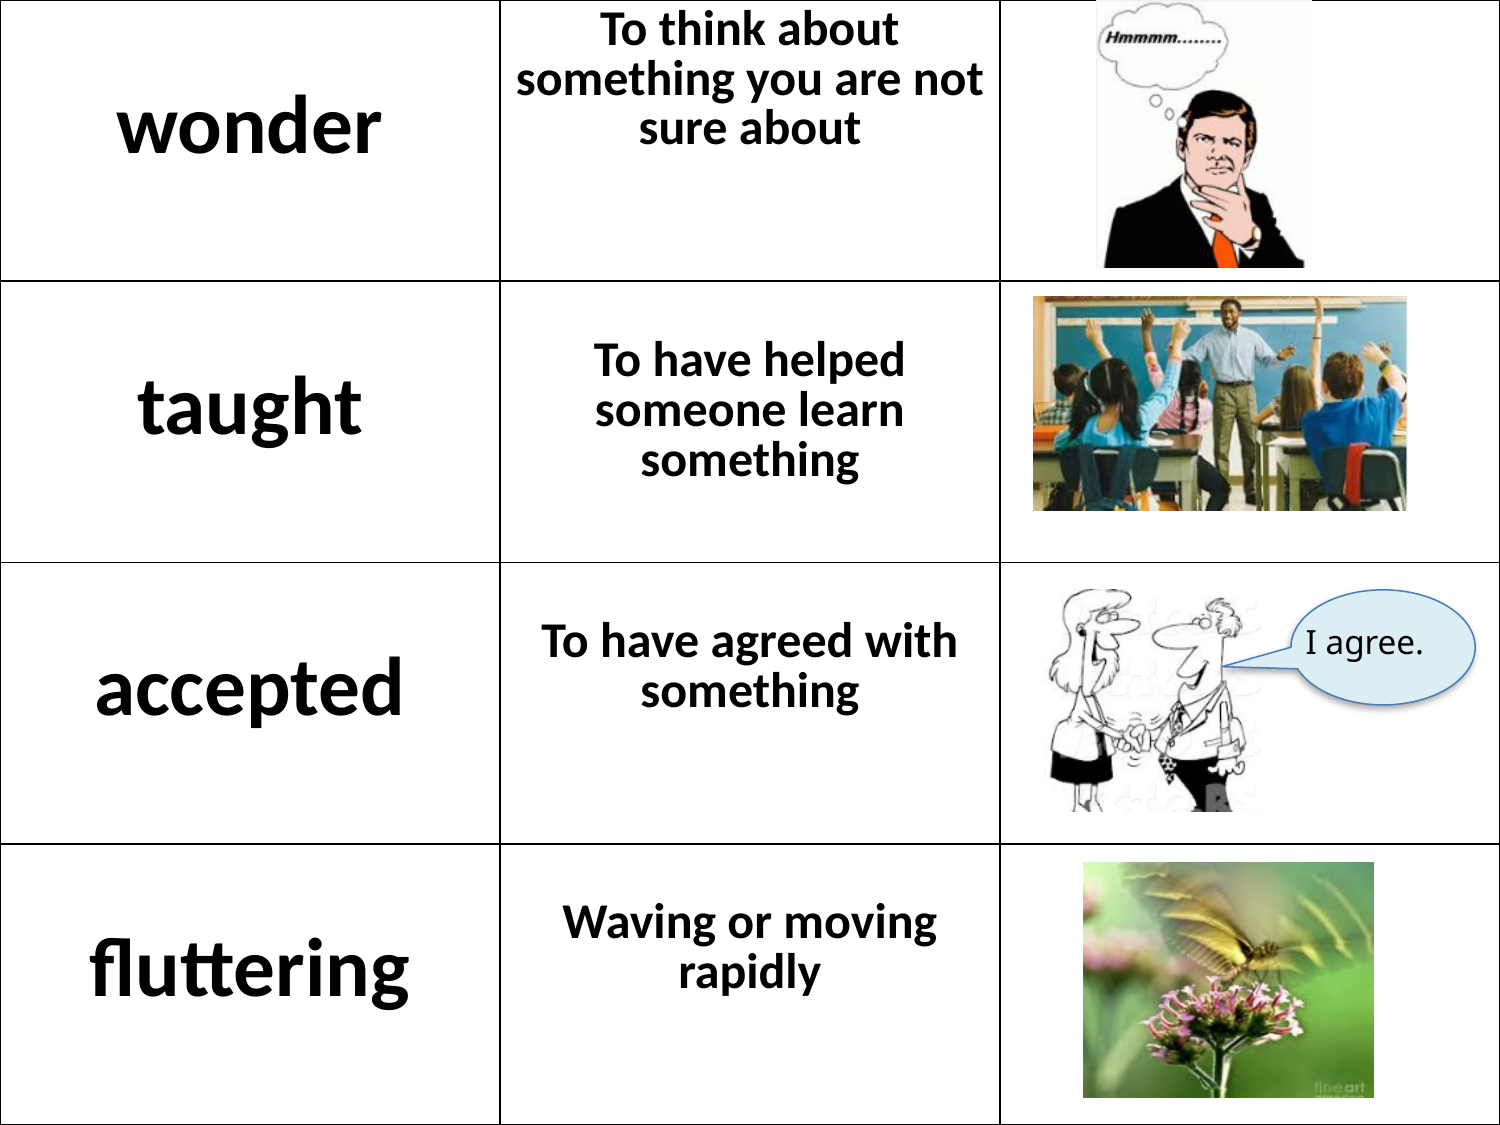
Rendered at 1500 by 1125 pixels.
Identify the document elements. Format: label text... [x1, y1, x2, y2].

text_box [1297, 670, 1469, 706]
table_cell [1001, 845, 1499, 1124]
table_cell Waving or moving rapidly [501, 845, 999, 1124]
picture [1083, 861, 1374, 1098]
table_header To think about something you are not sure about [501, 1, 999, 280]
text_box [1266, 646, 1290, 670]
picture [1035, 589, 1261, 812]
table_cell [1001, 563, 1499, 843]
table_cell [1001, 282, 1499, 562]
table_cell accepted [1, 563, 499, 843]
table_header [1001, 1, 1499, 280]
table_cell fluttering [1, 845, 499, 1124]
table_cell To have helped someone learn something [501, 282, 999, 562]
picture [1033, 295, 1408, 511]
table_header wonder [1, 1, 499, 280]
table_cell To have agreed with something [501, 563, 999, 843]
text_box [1306, 589, 1460, 614]
picture [1095, 0, 1312, 269]
table_cell taught [1, 282, 499, 562]
text_box I agree. [1290, 614, 1476, 670]
